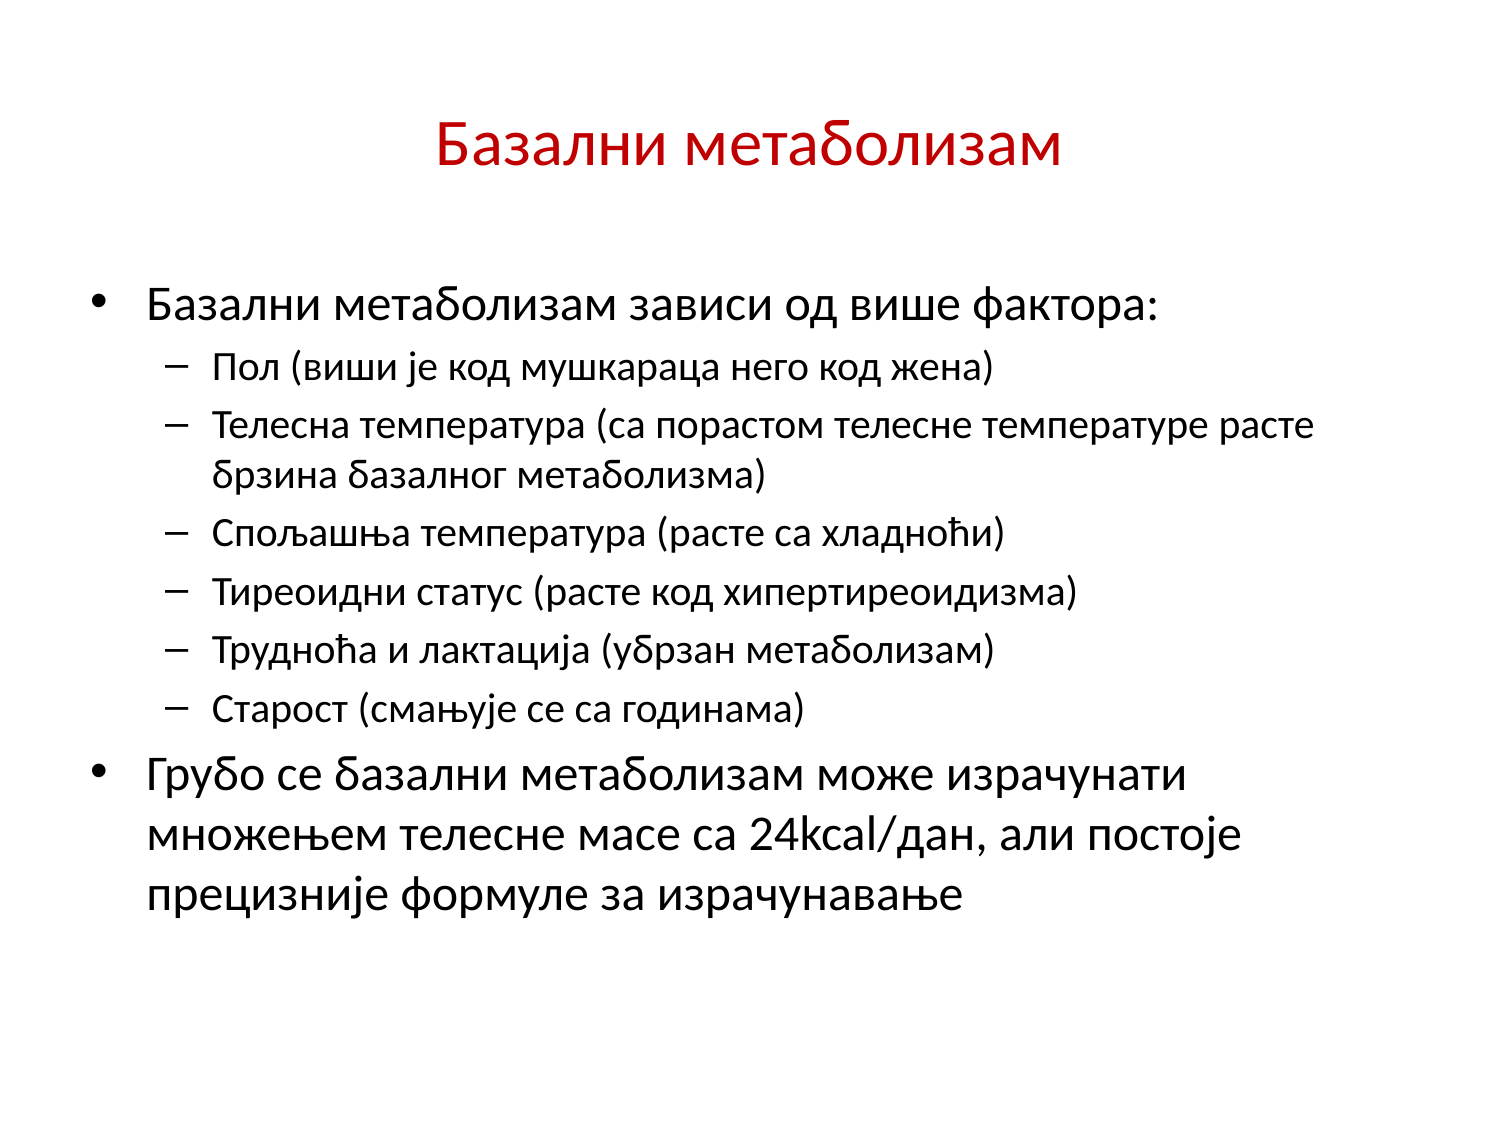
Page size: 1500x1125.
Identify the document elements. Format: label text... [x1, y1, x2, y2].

title Базални метаболизам [75, 45, 1425, 233]
list Базални метаболизам зависи од више фактора: Пол (виши је код мушкараца него код жена) Телесна температура (са порастом телесне температуре расте брзина базалног метаболизма) Спољашња температура (расте са хладноћи) Тиреоидни статус (расте код хипертиреоидизма) Трудноћа и лактација (убрзан метаболизам) Старост (смањује се са годинама) Грубо се базални метаболизам може израчунати множењем телесне масе са 24kcal/дан, али постоје прецизније формуле за израчунавање [75, 262, 1425, 1005]
